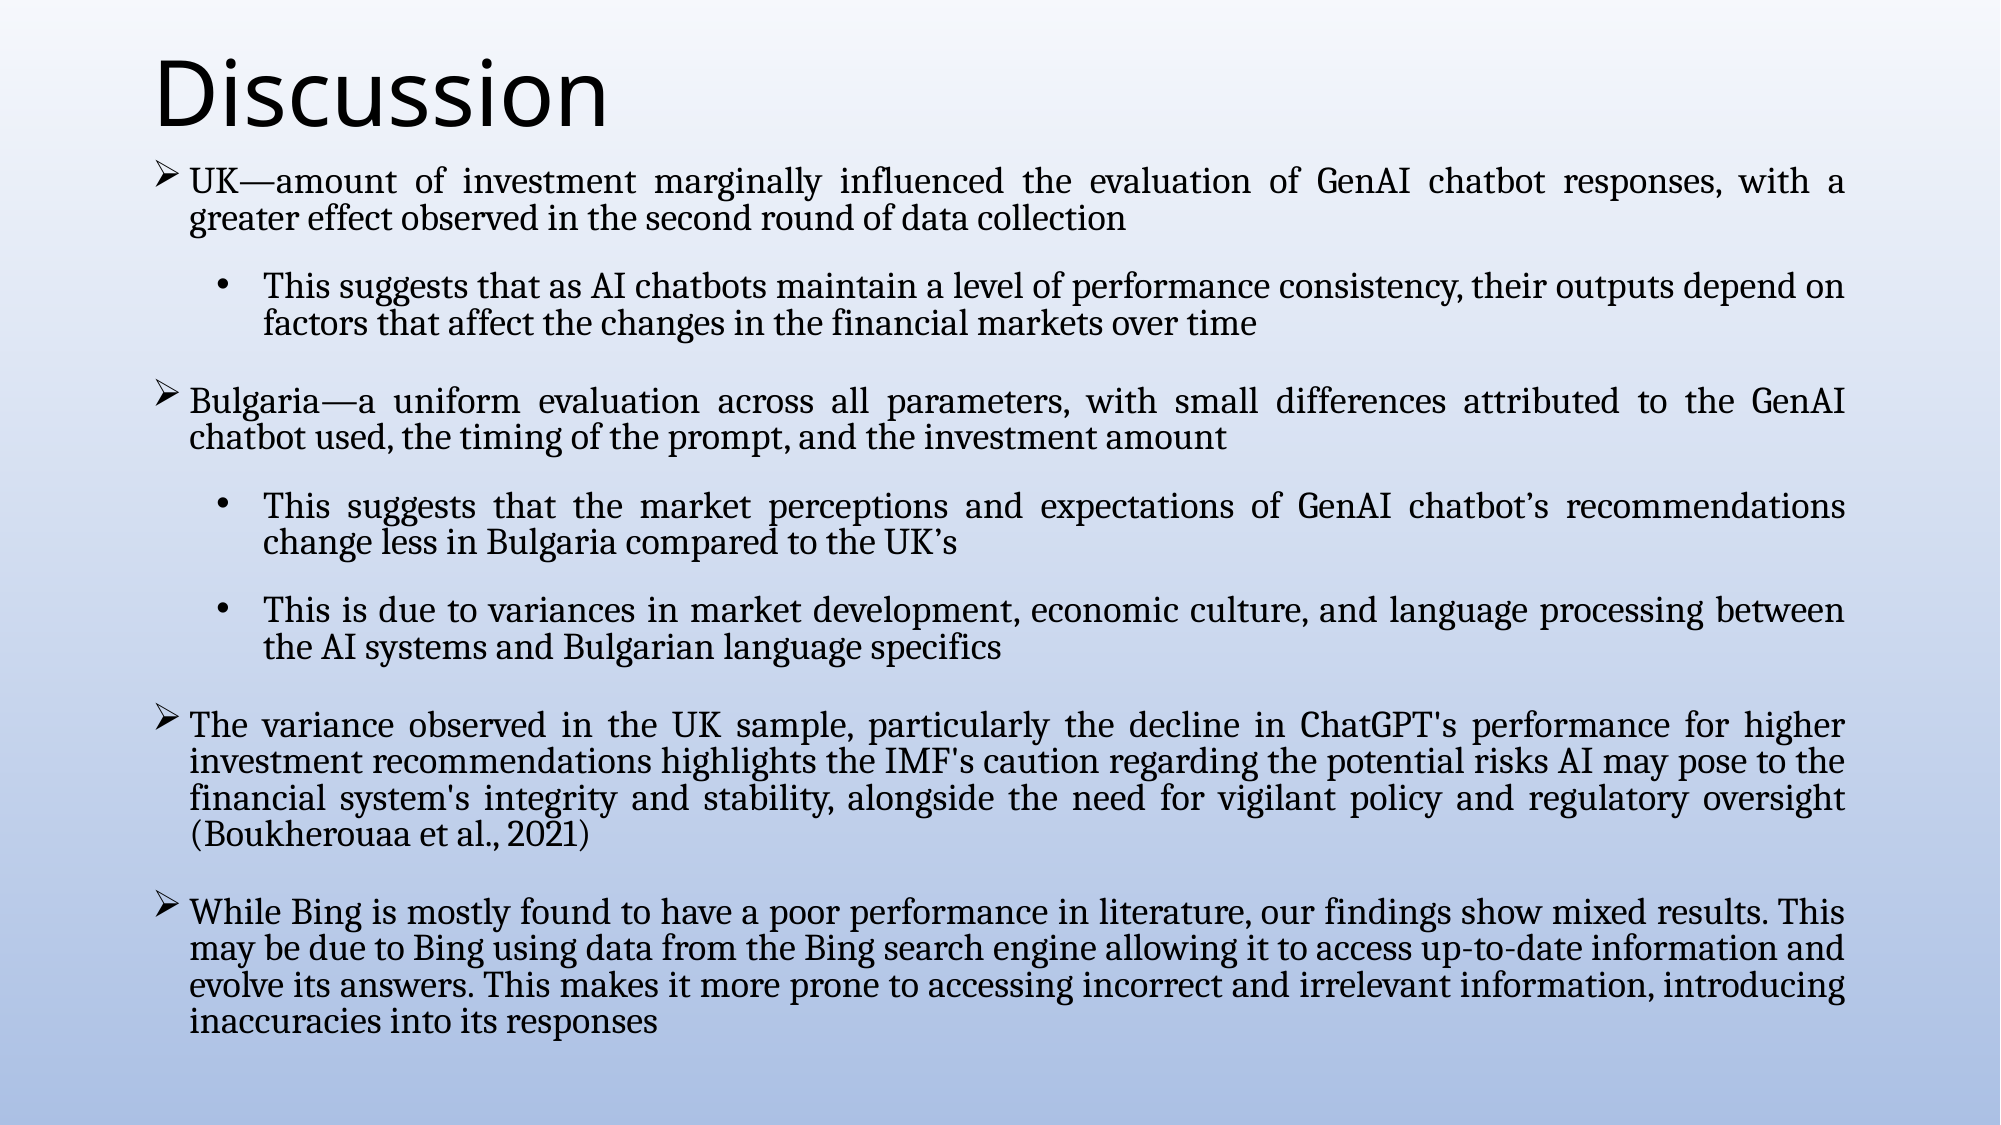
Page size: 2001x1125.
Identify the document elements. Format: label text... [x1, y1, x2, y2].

list UK—amount of investment marginally influenced the evaluation of GenAI chatbot responses, with a greater effect observed in the second round of data collection This suggests that as AI chatbots maintain a level of performance consistency, their outputs depend on factors that affect the changes in the financial markets over time Bulgaria—a uniform evaluation across all parameters, with small differences attributed to the GenAI chatbot used, the timing of the prompt, and the investment amount This suggests that the market perceptions and expectations of GenAI chatbot’s recommendations change less in Bulgaria compared to the UK’s This is due to variances in market development, economic culture, and language processing between the AI systems and Bulgarian language specifics The variance observed in the UK sample, particularly the decline in ChatGPT's performance for higher investment recommendations highlights the IMF's caution regarding the potential risks AI may pose to the financial system's integrity and stability, alongside the need for vigilant policy and regulatory oversight (Boukherouaa et al., 2021) While Bing is mostly found to have a poor performance in literature, our findings show mixed results. This may be due to Bing using data from the Bing search engine allowing it to access up-to-date information and evolve its answers. This makes it more prone to accessing incorrect and irrelevant information, introducing inaccuracies into its responses [137, 157, 1863, 1052]
title Discussion [137, 0, 1863, 157]
